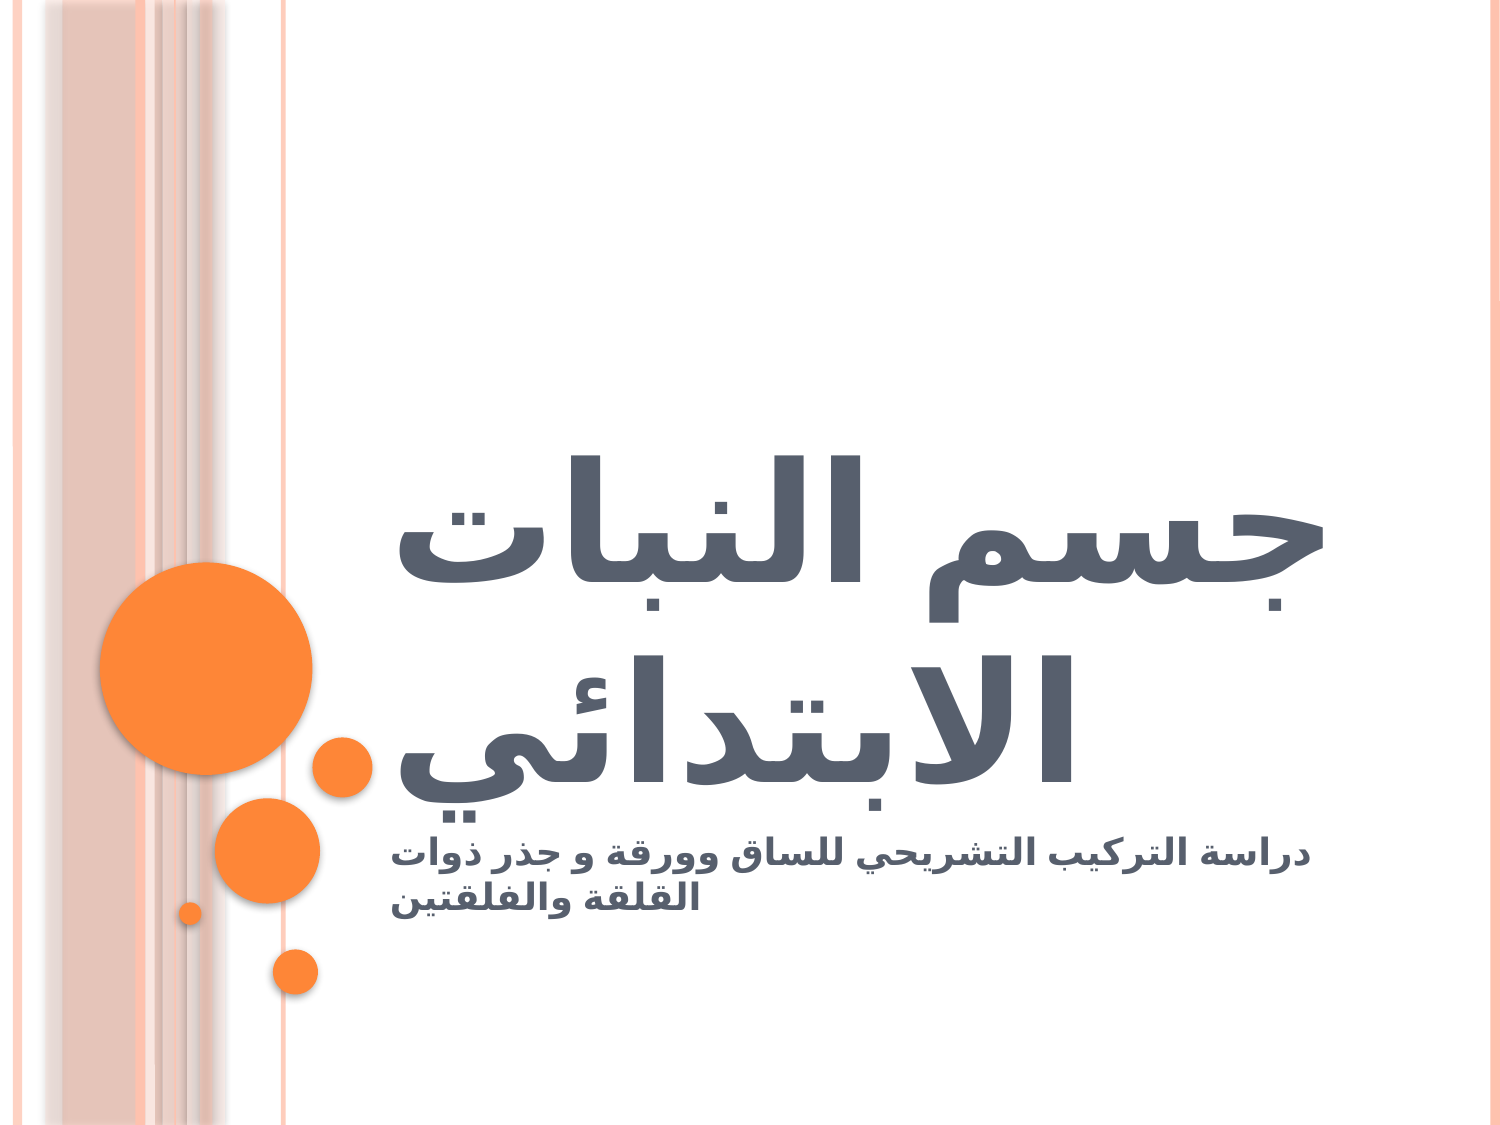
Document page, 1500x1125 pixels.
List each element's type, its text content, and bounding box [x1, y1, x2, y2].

subtitle دراسة التركيب التشريحي للساق وورقة و جذر ذوات القلقة والفلقتين [375, 820, 1388, 1046]
title جسم النبات الابتدائي [375, 512, 1388, 820]
